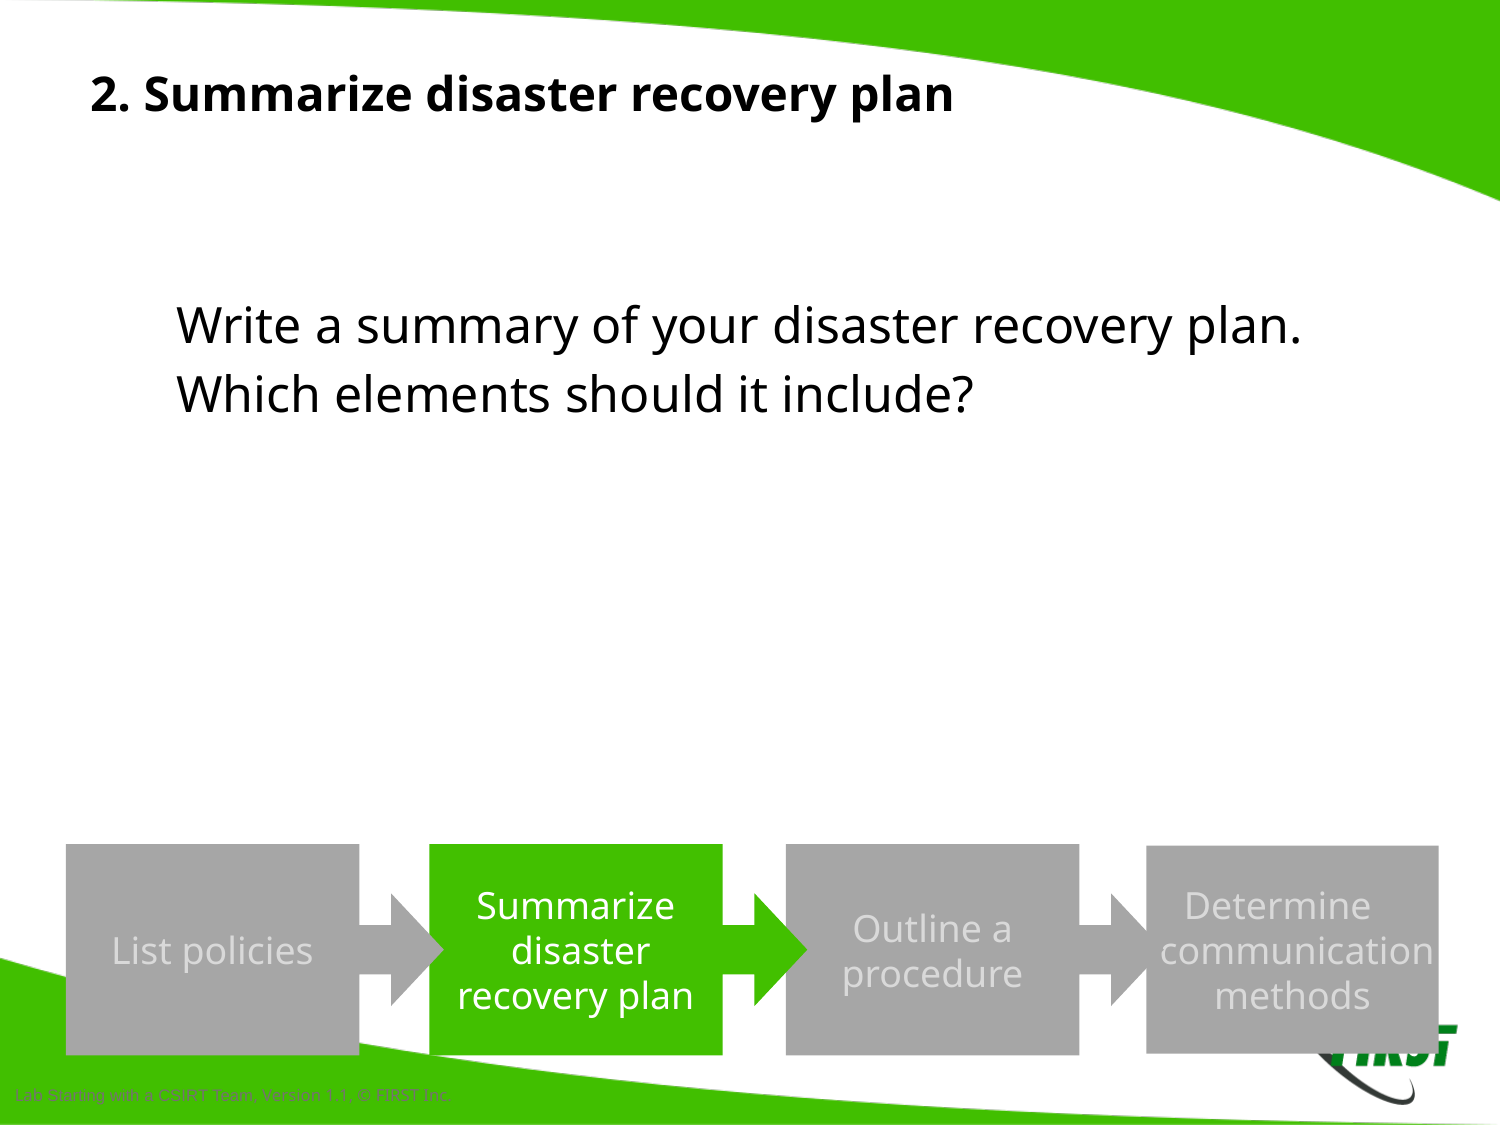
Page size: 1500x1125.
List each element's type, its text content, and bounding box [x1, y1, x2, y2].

title 2. Summarize disaster recovery plan [75, 62, 1425, 130]
picture [0, 0, 1500, 1125]
text_box Determine communication methods [1145, 845, 1440, 1055]
list Write a summary of your disaster recovery plan. Which elements should it include? [161, 196, 1325, 904]
text_box Outline a procedure [784, 842, 1166, 1057]
text_box List policies [64, 842, 446, 1057]
text_box Summarize disaster recovery plan [428, 842, 809, 1057]
